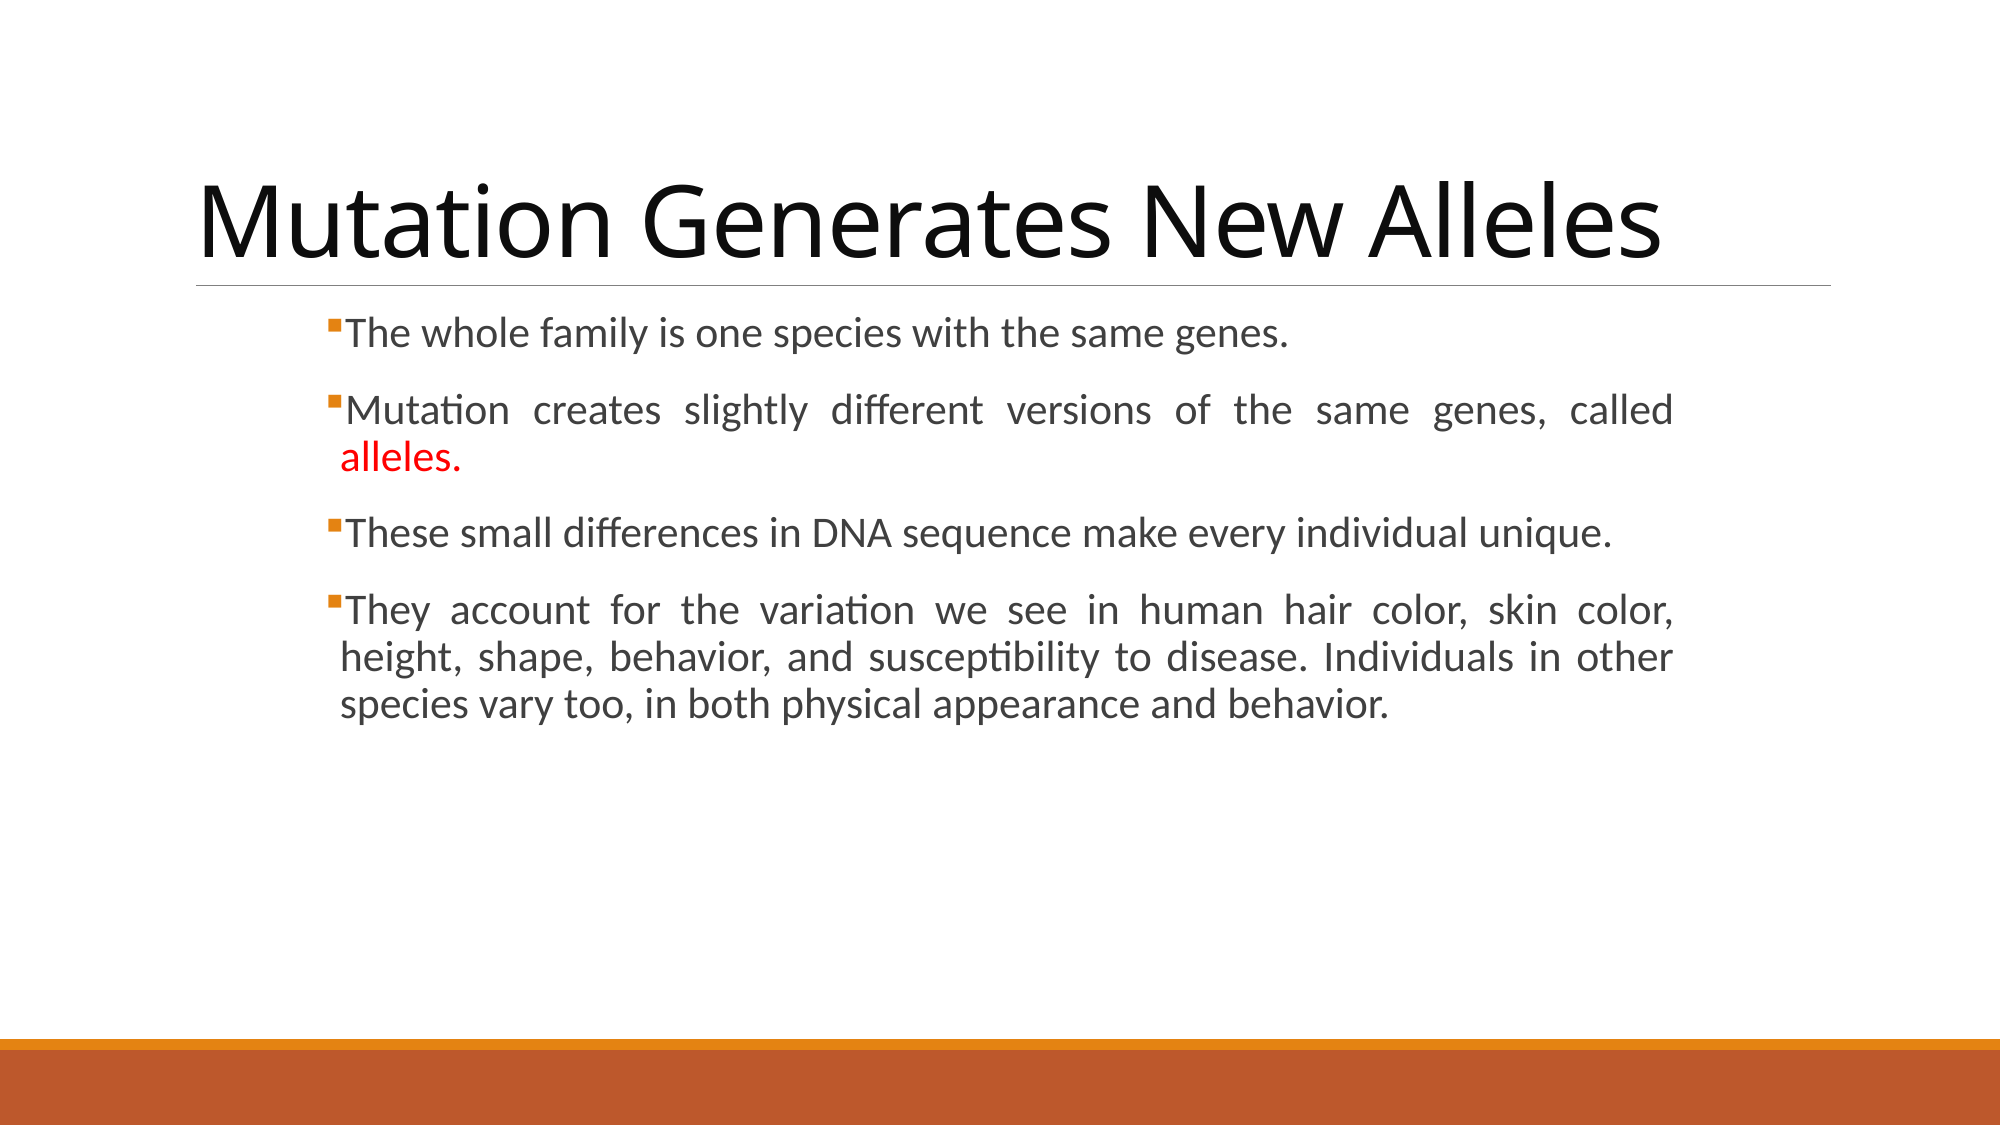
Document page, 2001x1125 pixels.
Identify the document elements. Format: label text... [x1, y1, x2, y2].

title Mutation Generates New Alleles [180, 47, 1830, 285]
list The whole family is one species with the same genes. Mutation creates slightly different versions of the same genes, called alleles. These small differences in DNA sequence make every individual unique. They account for the variation we see in human hair color, skin color, height, shape, behavior, and susceptibility to disease. Individuals in other species vary too, in both physical appearance and behavior. [324, 302, 1675, 1024]
